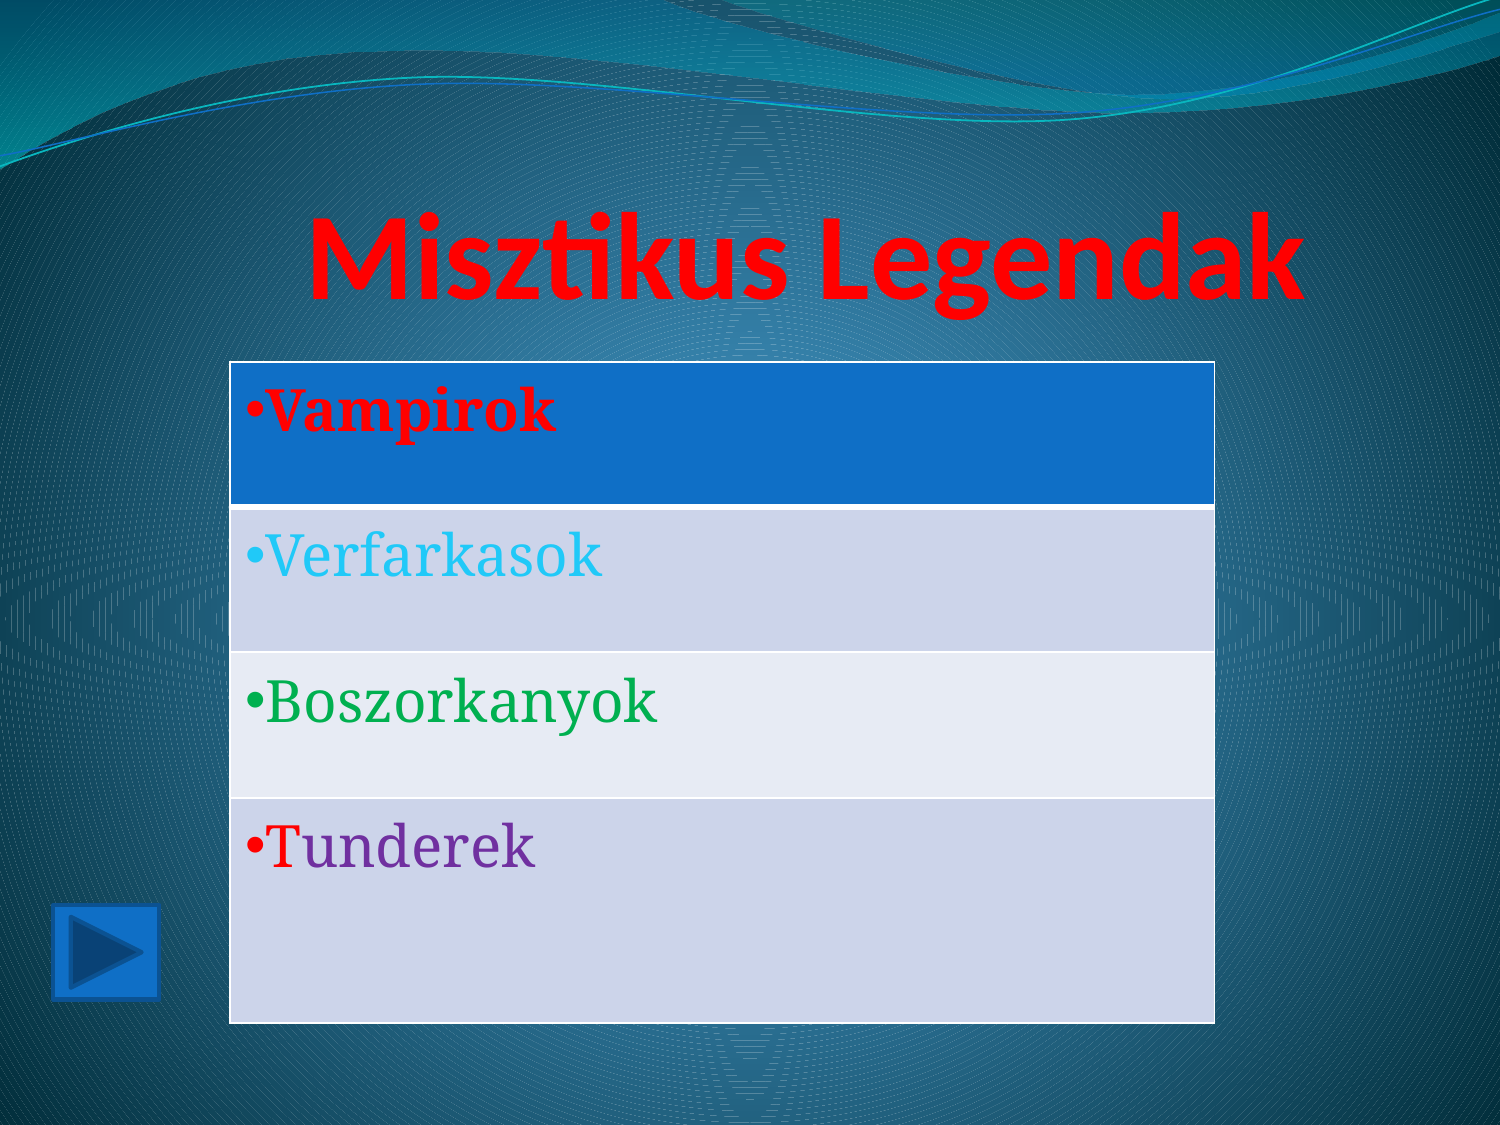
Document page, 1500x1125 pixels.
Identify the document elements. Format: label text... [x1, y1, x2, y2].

table_cell Boszorkanyok [231, 653, 1214, 797]
table_cell Verfarkasok [231, 510, 1214, 651]
table_cell Tunderek [231, 799, 1214, 1022]
table_header Vampirok [231, 363, 1214, 504]
title Misztikus Legendak [0, 172, 1311, 450]
text_box [51, 903, 161, 1002]
subtitle [29, 668, 229, 862]
